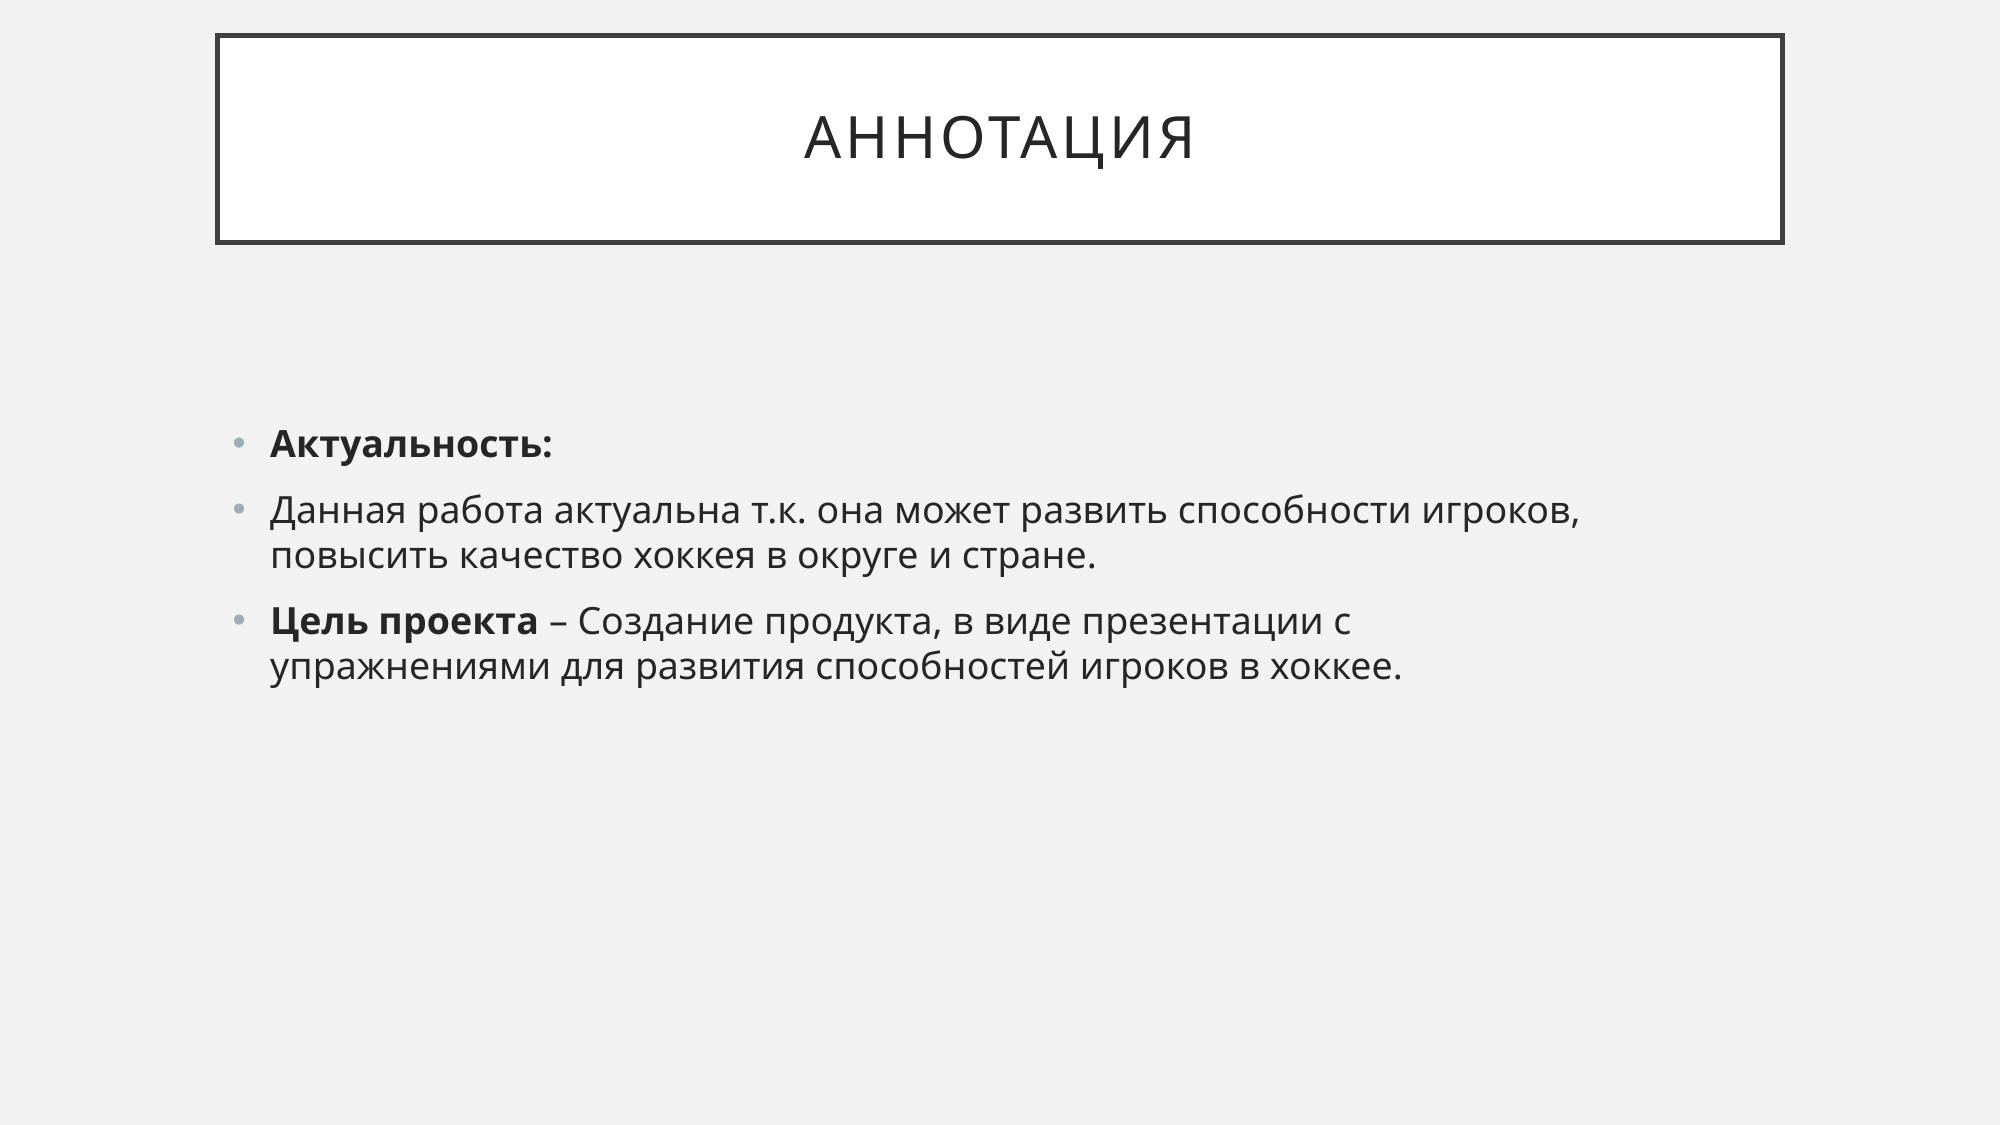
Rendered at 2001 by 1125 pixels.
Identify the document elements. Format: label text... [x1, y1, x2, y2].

list Актуальность: Данная работа актуальна т.к. она может развить способности игроков, повысить качество хоккея в округе и стране. Цель проекта – Создание продукта, в виде презентации с упражнениями для развития способностей игроков в хоккее. [217, 412, 1634, 1090]
title Аннотация [215, 33, 1785, 245]
